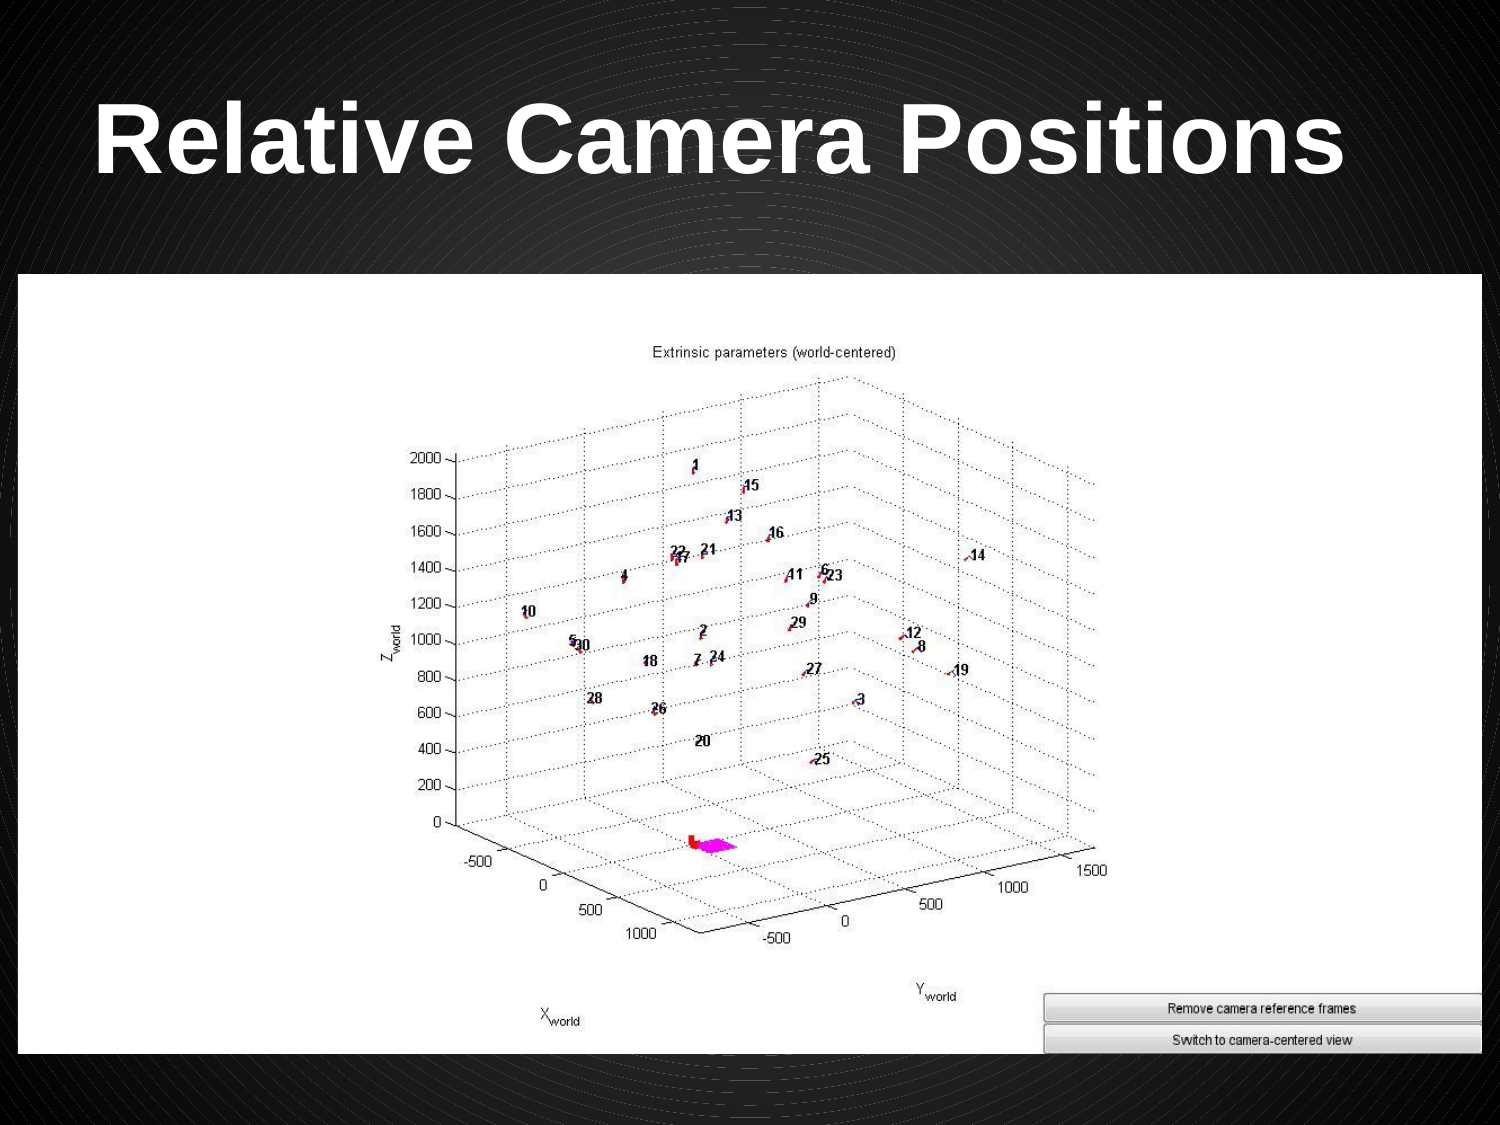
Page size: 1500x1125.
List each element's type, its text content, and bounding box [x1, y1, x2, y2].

text_box [17, 274, 1482, 1054]
text_box Relative Camera Positions [77, 59, 1397, 209]
